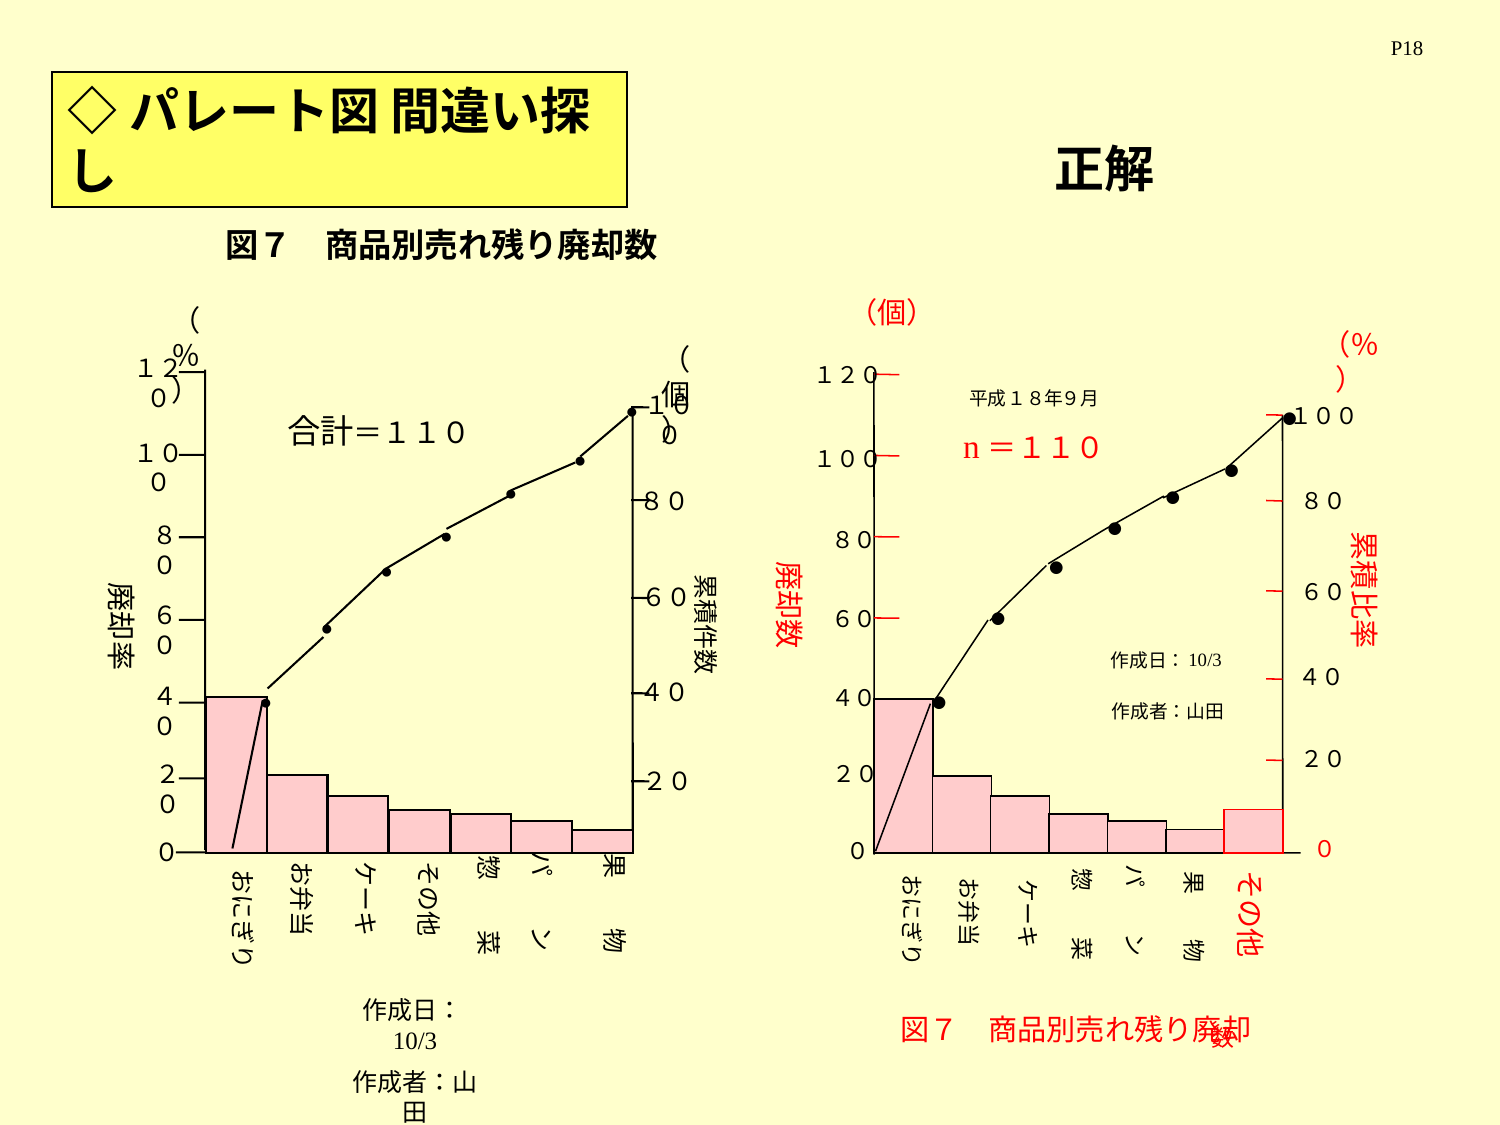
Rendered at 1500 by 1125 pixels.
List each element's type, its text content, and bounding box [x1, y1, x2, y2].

text_box ◇パレート図 間違い探し [52, 72, 628, 208]
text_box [772, 137, 1392, 1066]
text_box P18 [1375, 27, 1459, 68]
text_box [81, 216, 730, 1078]
